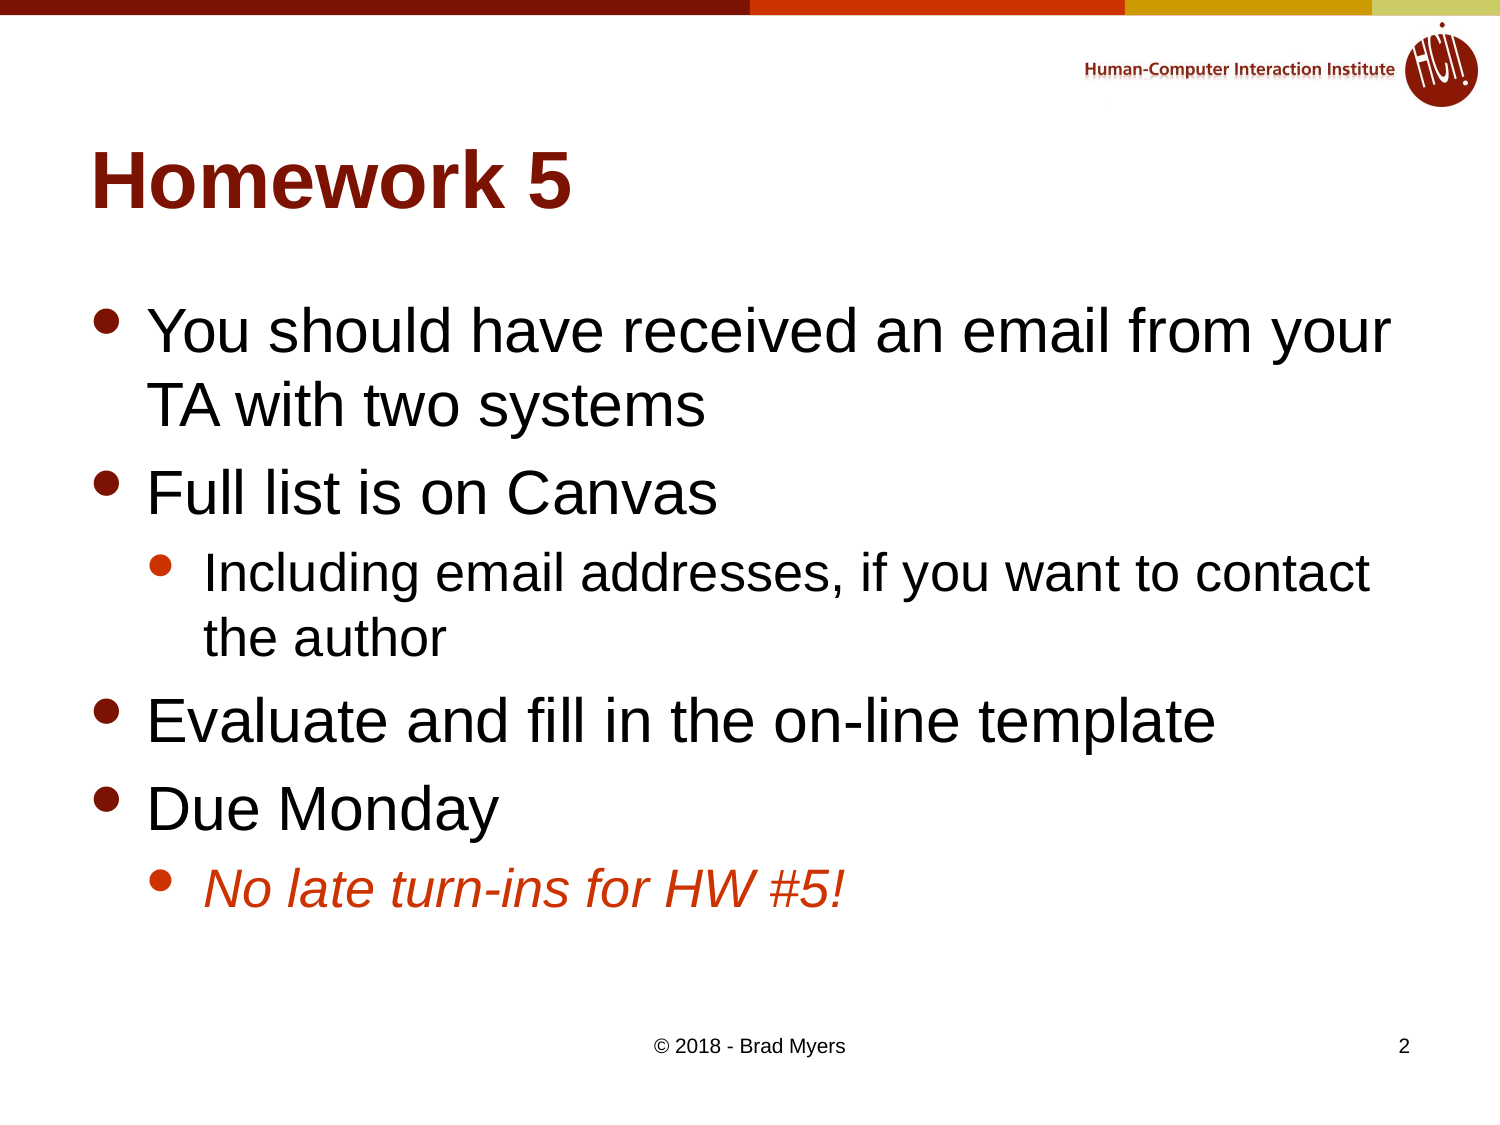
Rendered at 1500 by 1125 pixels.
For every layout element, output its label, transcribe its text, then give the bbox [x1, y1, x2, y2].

title Homework 5 [74, 19, 1313, 233]
slide_number 2 [1074, 1024, 1426, 1101]
picture [1313, 22, 1478, 107]
list You should have received an email from your TA with two systems Full list is on Canvas Including email addresses, if you want to contact the author Evaluate and fill in the on-line template Due Monday No late turn-ins for HW #5! [74, 281, 1426, 1006]
footer © 2018 - Brad Myers [512, 1024, 988, 1101]
